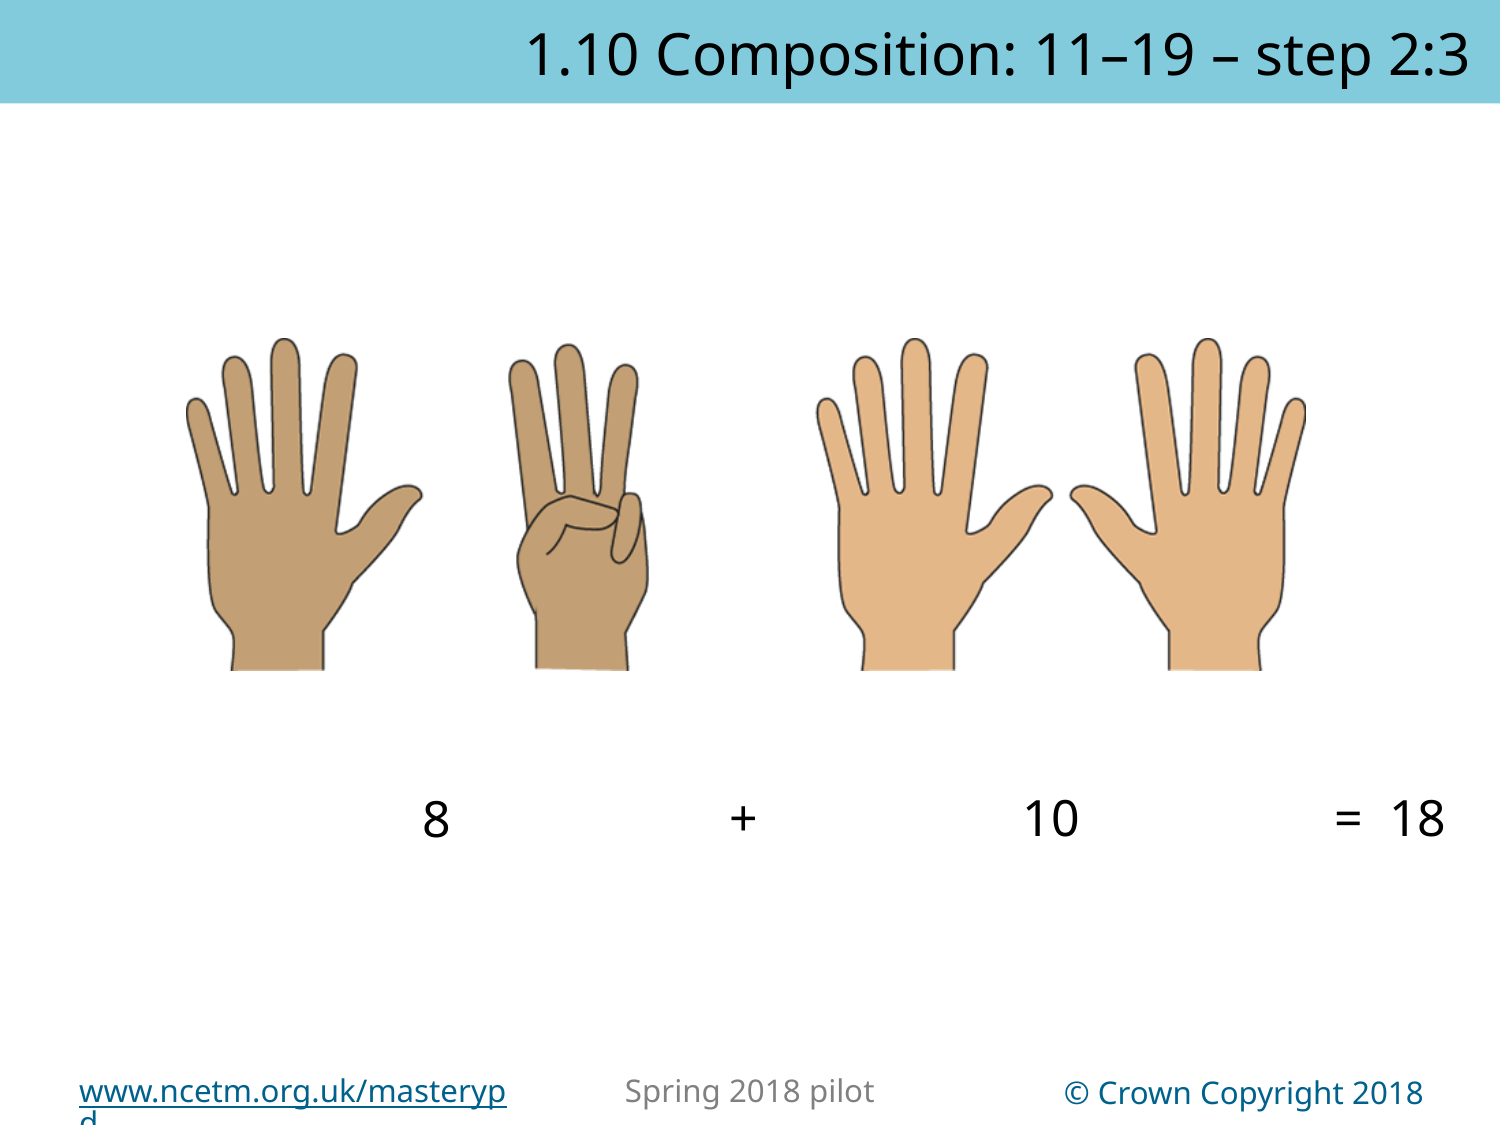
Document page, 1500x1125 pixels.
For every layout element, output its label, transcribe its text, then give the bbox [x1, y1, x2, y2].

text_box 8 [383, 779, 490, 855]
list 1.10 Composition: 11–19 – step 2:3 [0, 0, 1500, 104]
text_box 10 [997, 779, 1105, 854]
picture [186, 337, 1306, 671]
text_box + [690, 779, 798, 854]
text_box = 18 [1298, 779, 1483, 854]
